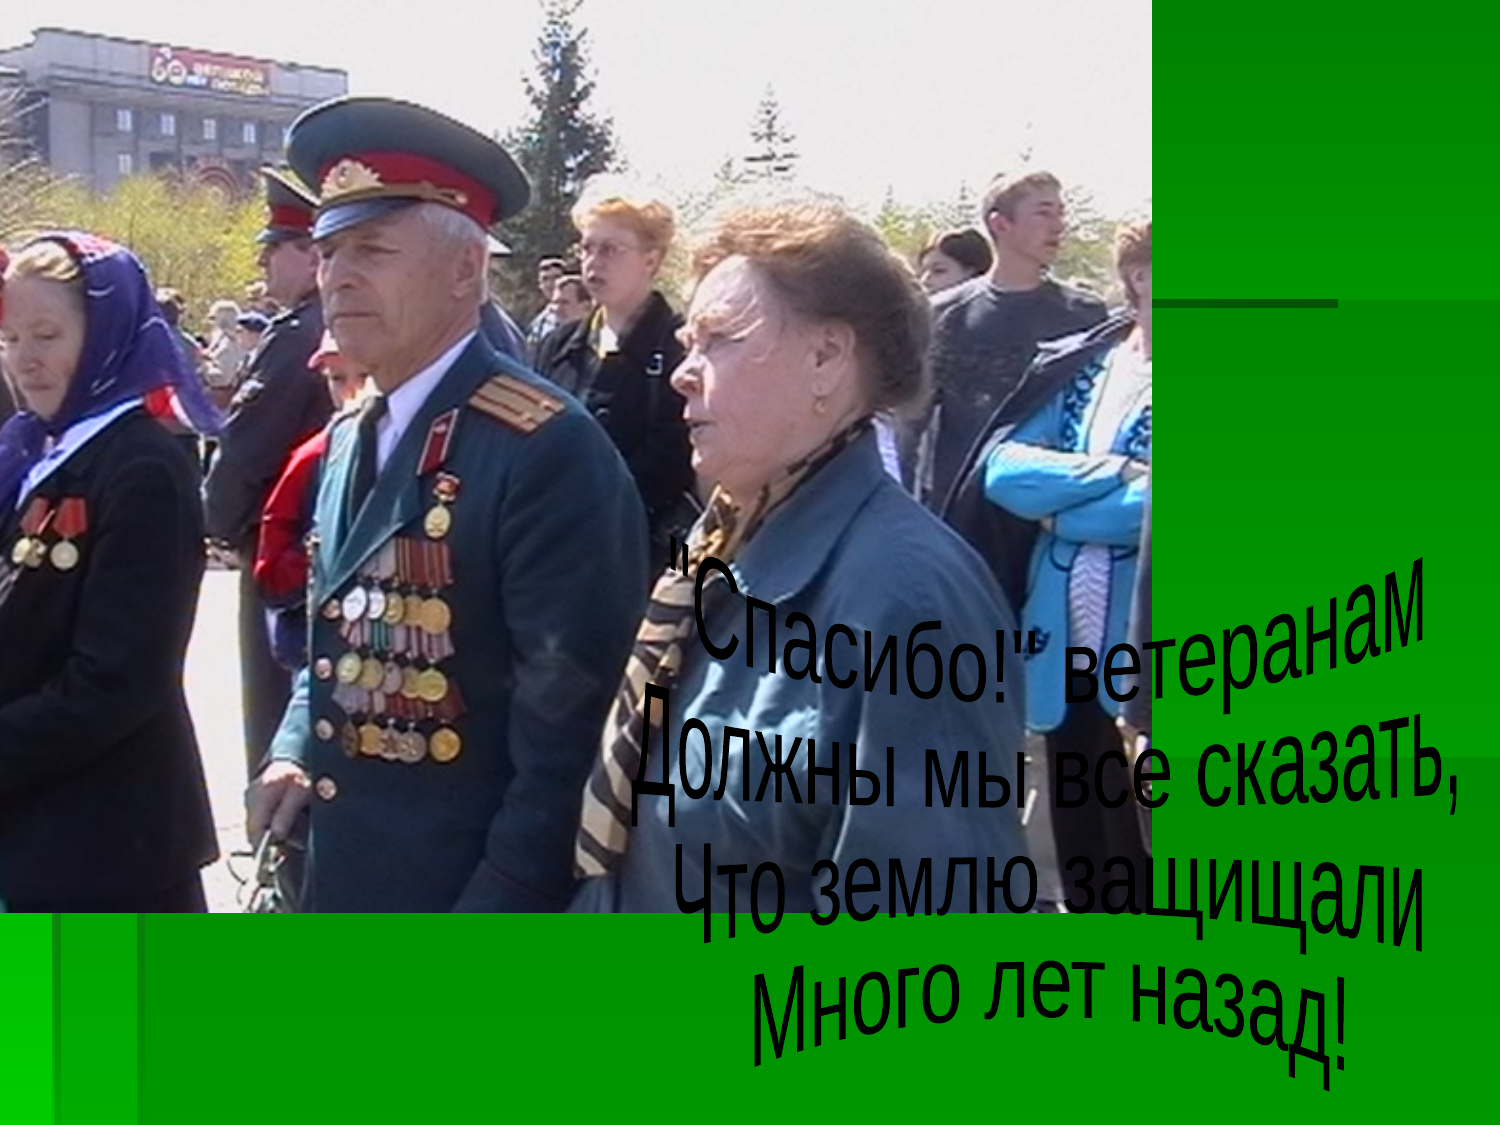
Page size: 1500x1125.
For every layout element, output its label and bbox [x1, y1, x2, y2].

picture [0, 0, 1152, 913]
